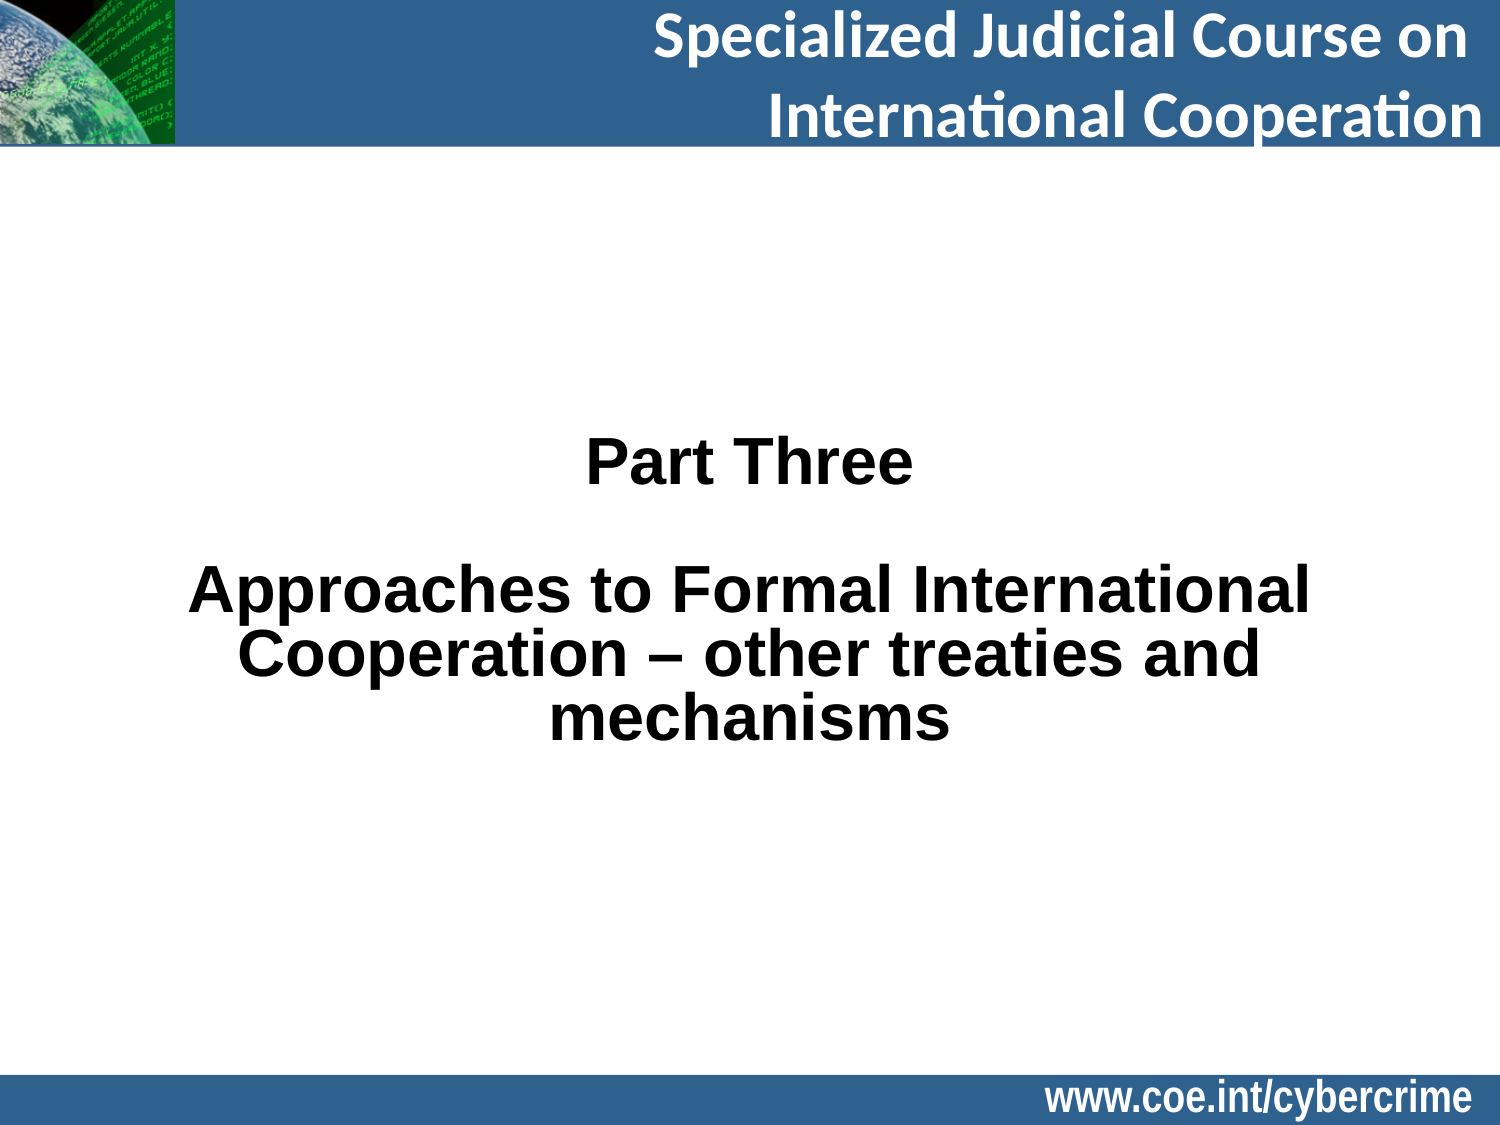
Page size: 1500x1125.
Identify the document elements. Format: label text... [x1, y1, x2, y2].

text_box www.coe.int/cybercrime [1030, 1059, 1500, 1125]
text_box Specialized Judicial Course on International Cooperation [177, 0, 1500, 149]
text_box [0, 1073, 1030, 1125]
picture [0, 0, 175, 144]
text_box Part Three Approaches to Formal International Cooperation – other treaties and mechanisms [50, 425, 1450, 761]
